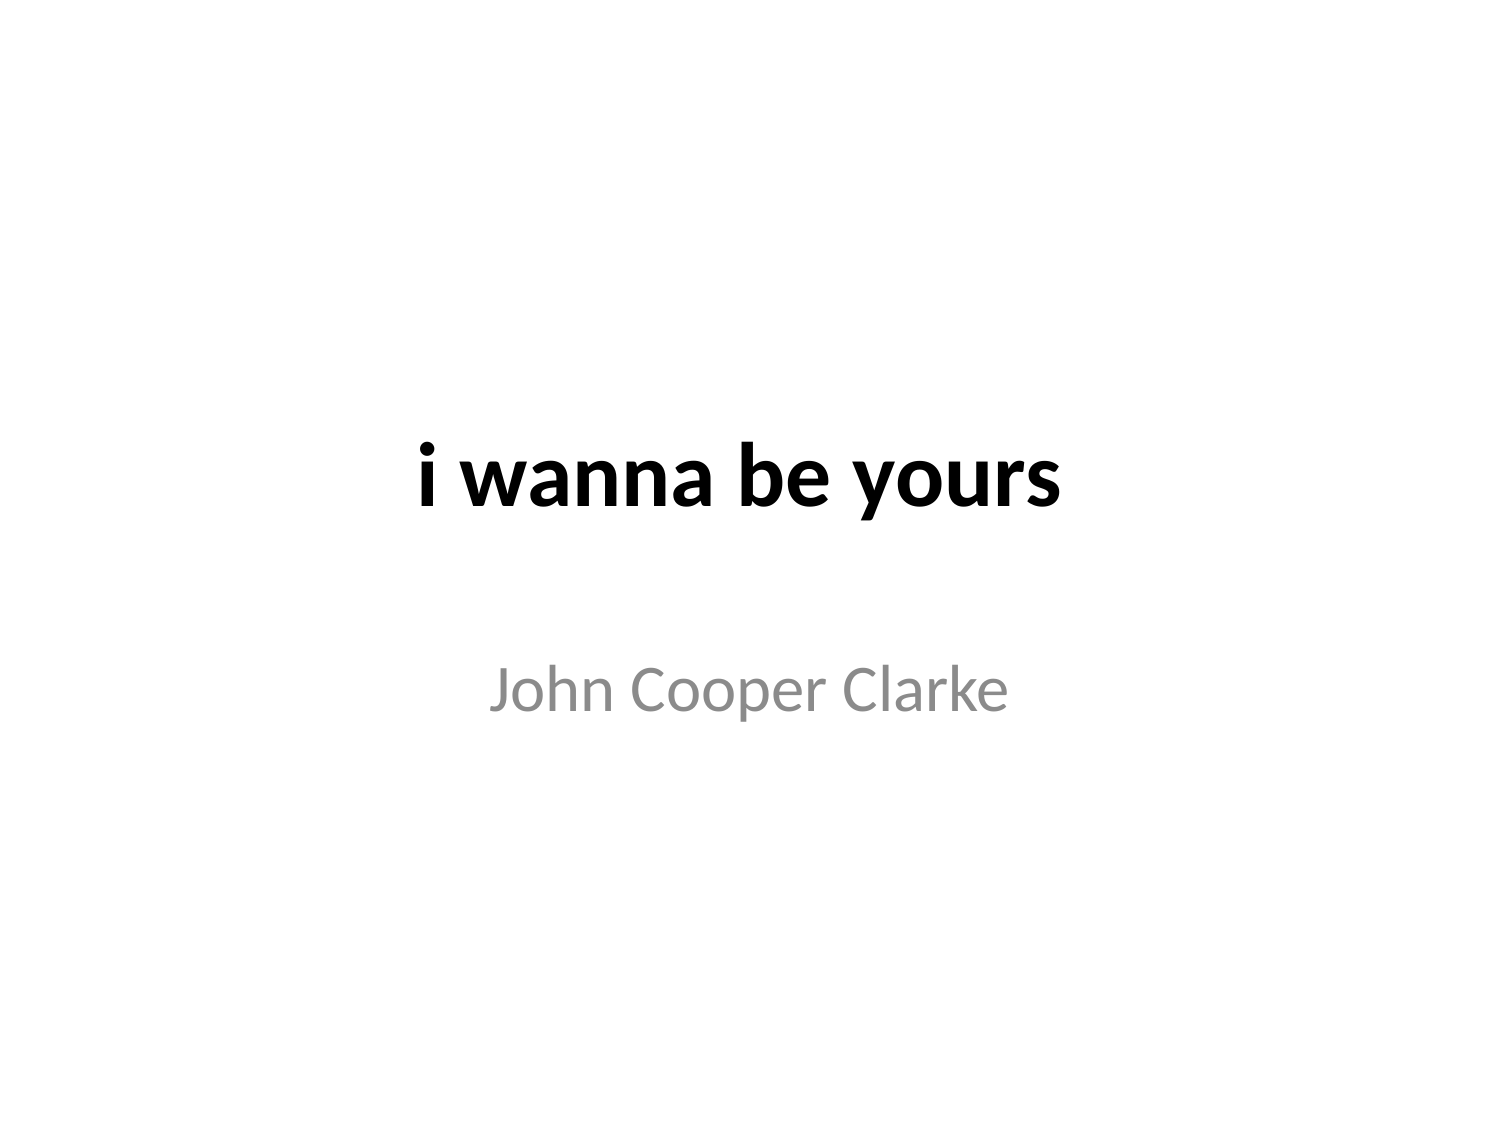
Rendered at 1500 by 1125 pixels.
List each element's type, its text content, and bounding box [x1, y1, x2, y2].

subtitle John Cooper Clarke [225, 637, 1275, 925]
title i wanna be yours [112, 349, 1388, 591]
